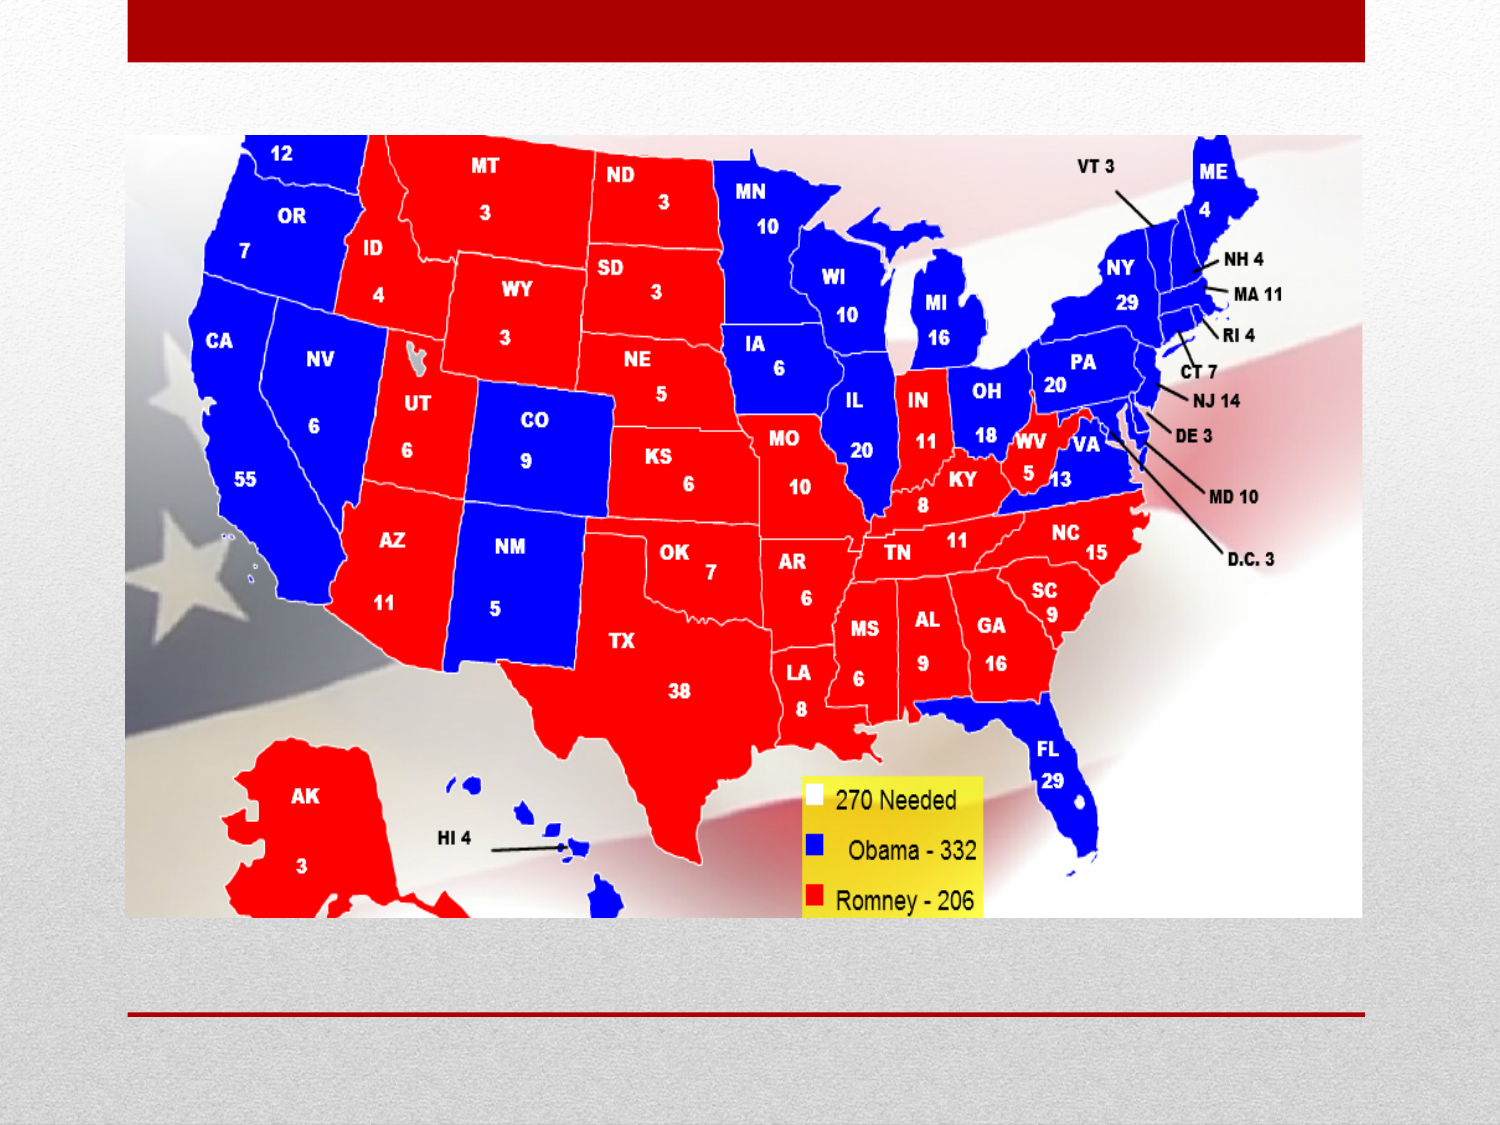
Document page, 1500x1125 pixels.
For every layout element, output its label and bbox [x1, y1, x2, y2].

list [124, 134, 1364, 919]
